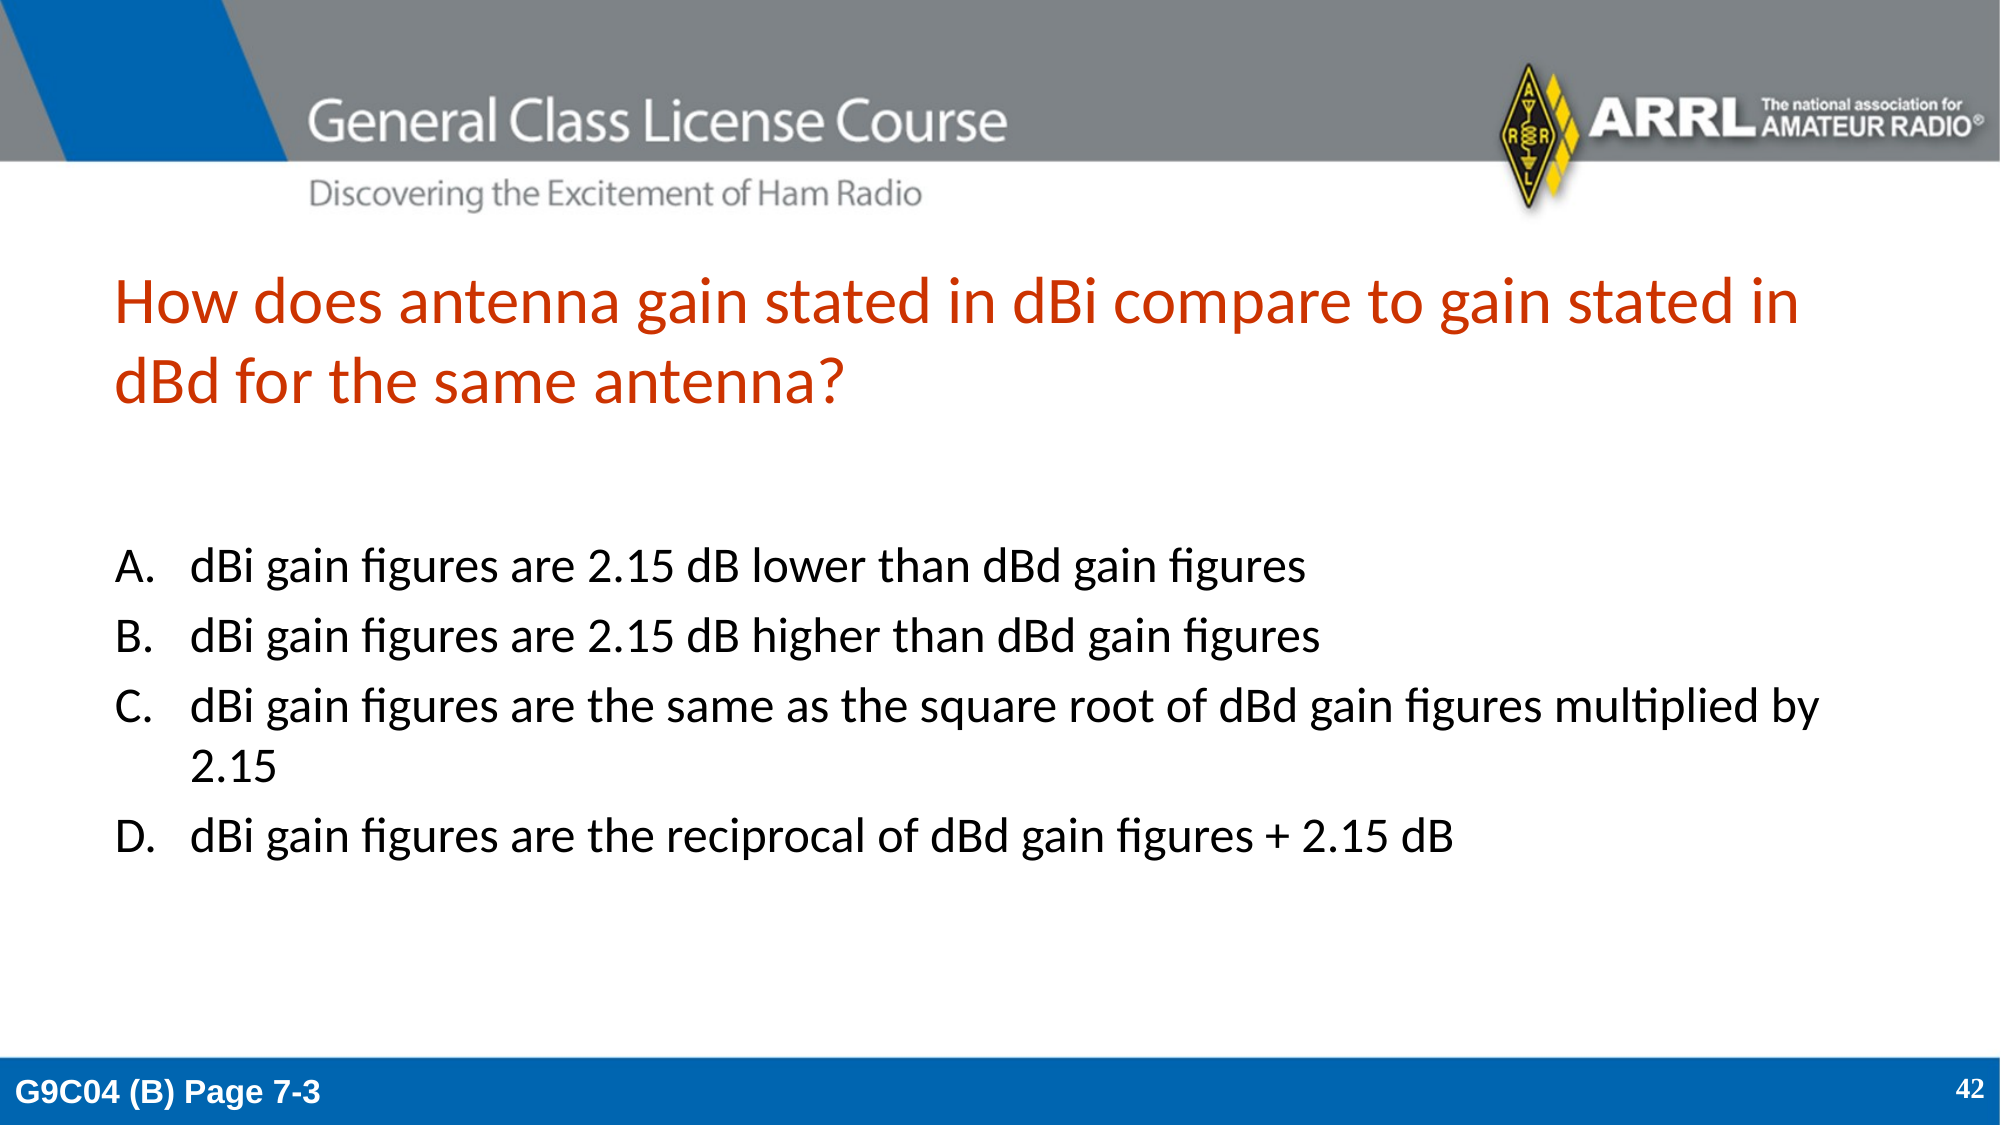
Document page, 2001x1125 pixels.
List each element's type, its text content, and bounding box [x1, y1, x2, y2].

title How does antenna gain stated in dBi compare to gain stated in dBd for the same antenna? [99, 249, 1900, 468]
list dBi gain figures are 2.15 dB lower than dBd gain figures dBi gain figures are 2.15 dB higher than dBd gain figures dBi gain figures are the same as the square root of dBd gain figures multiplied by 2.15 dBi gain figures are the reciprocal of dBd gain figures + 2.15 dB [99, 525, 1900, 1005]
picture [0, 0, 2001, 1125]
text_box 42 [1875, 1062, 2000, 1113]
text_box G9C04 (B) Page 7-3 [0, 1062, 1313, 1118]
